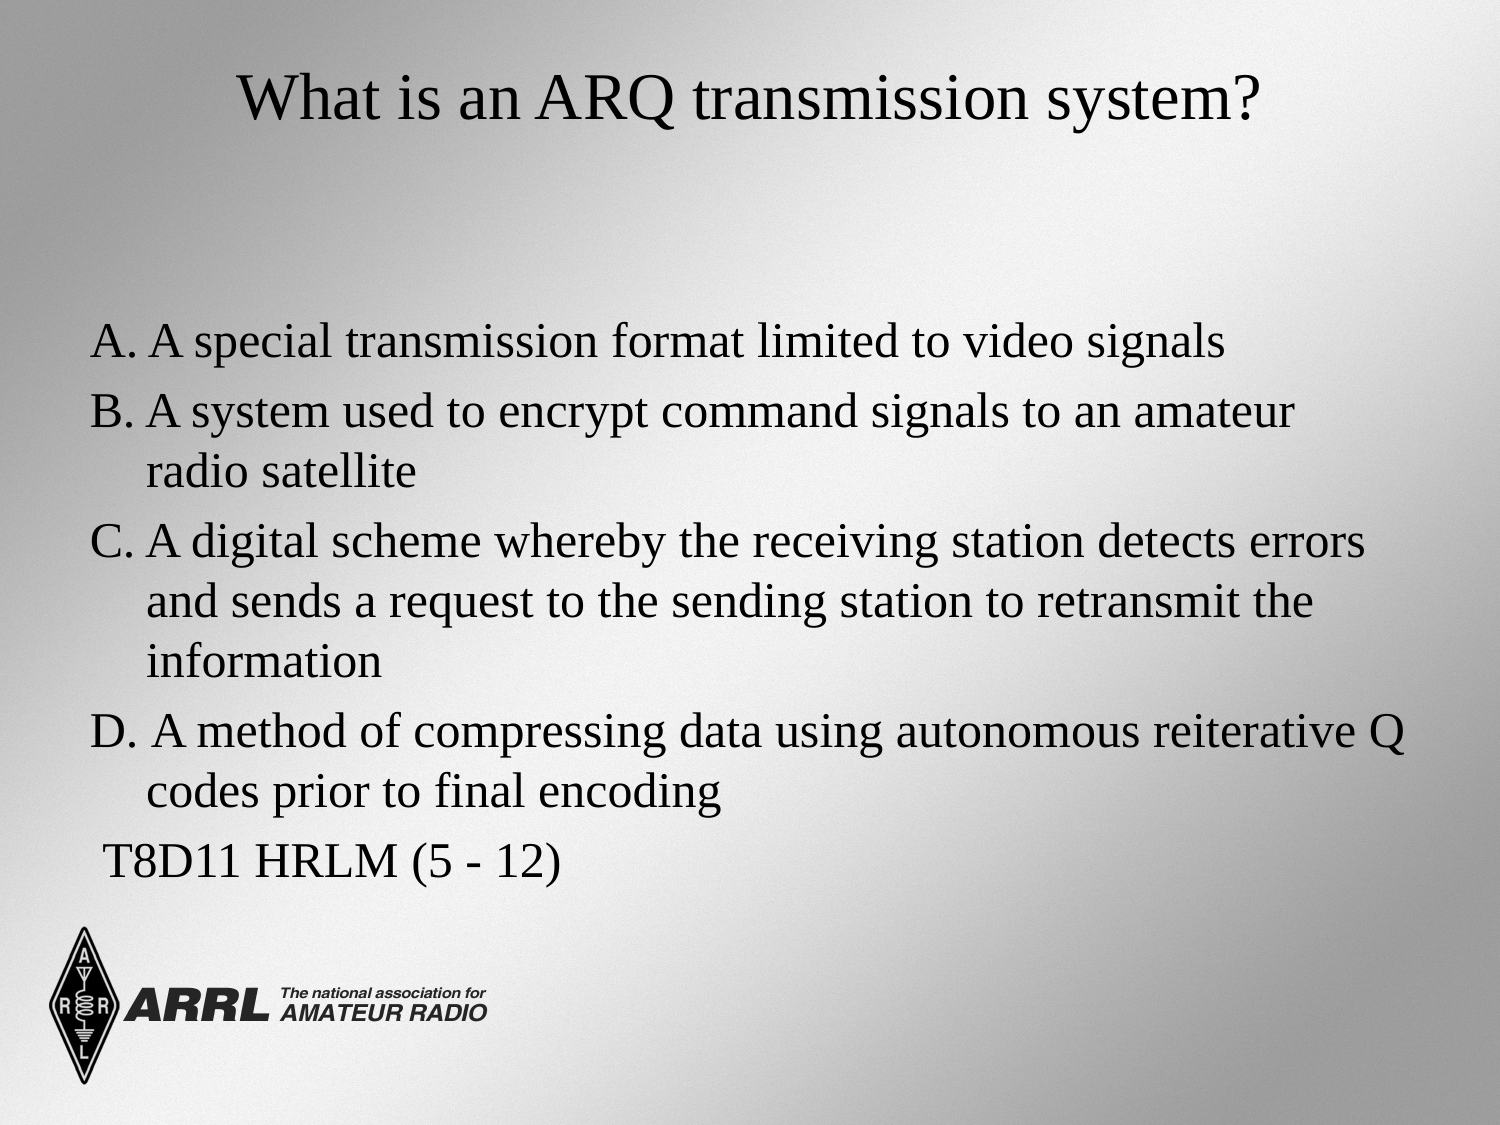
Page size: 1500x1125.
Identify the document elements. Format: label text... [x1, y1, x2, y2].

picture [0, 0, 1500, 1125]
title What is an ARQ transmission system? [75, 45, 1425, 233]
list A. A special transmission format limited to video signals B. A system used to encrypt command signals to an amateur radio satellite C. A digital scheme whereby the receiving station detects errors and sends a request to the sending station to retransmit the information D. A method of compressing data using autonomous reiterative Q codes prior to final encoding T8D11 HRLM (5 - 12) [75, 299, 1425, 1005]
